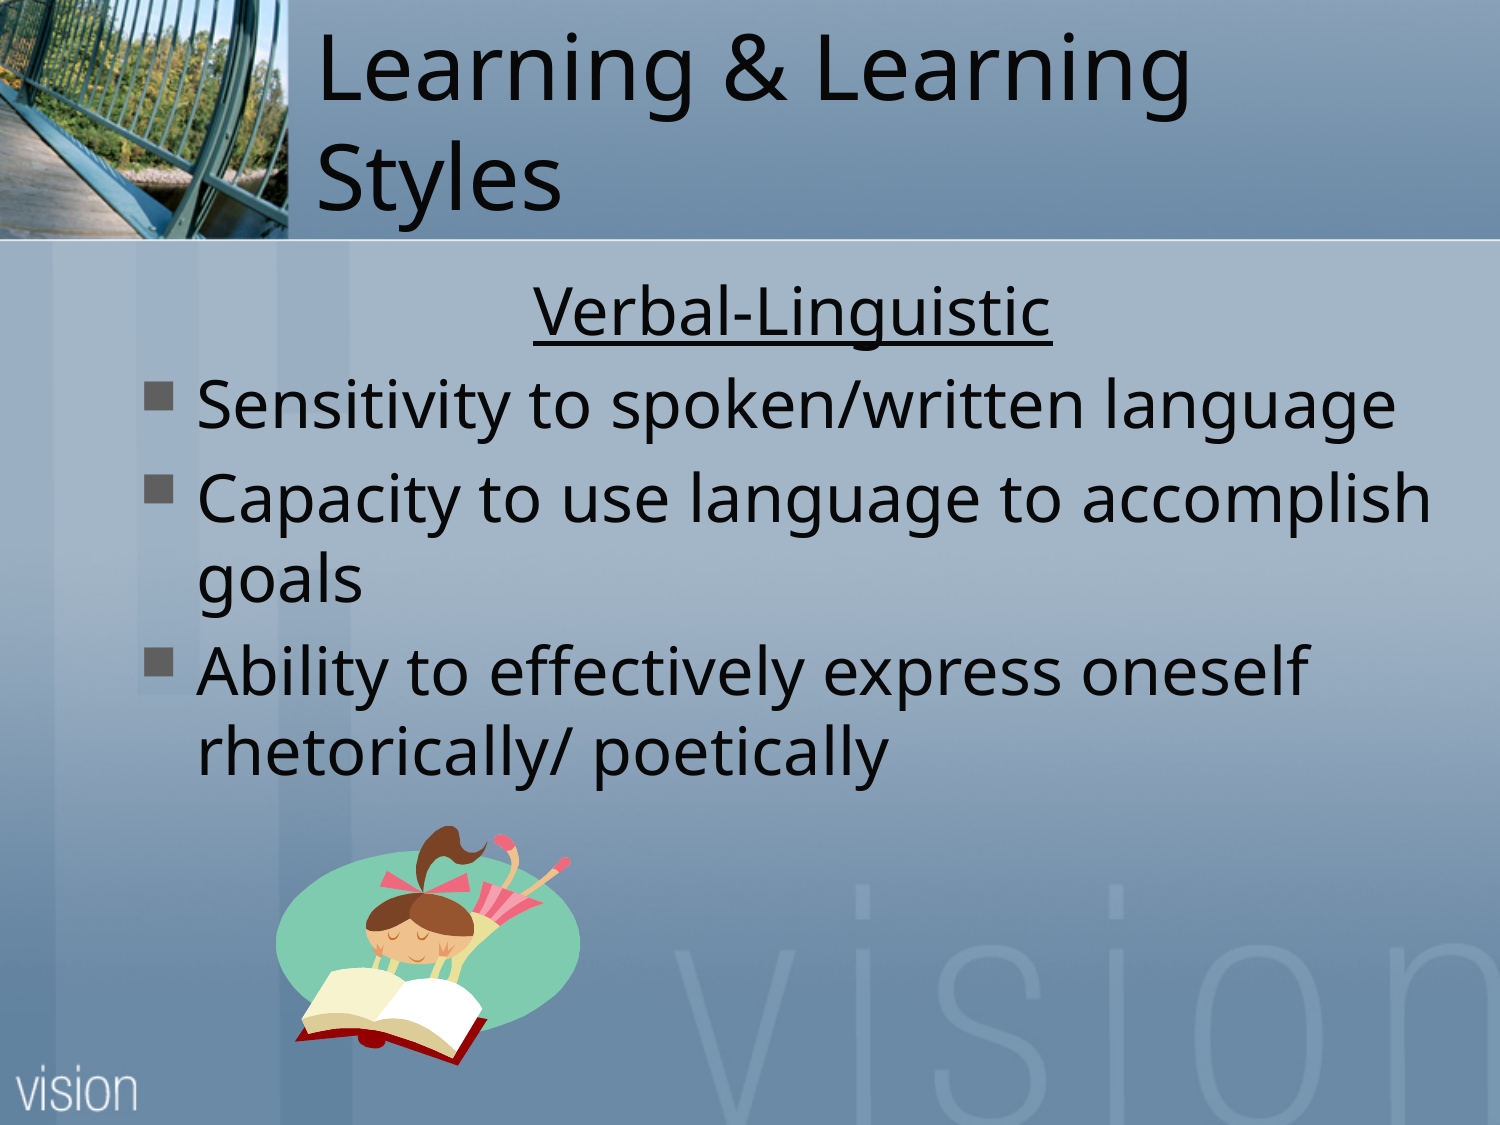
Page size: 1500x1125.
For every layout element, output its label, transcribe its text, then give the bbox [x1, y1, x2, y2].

title Learning & Learning Styles [299, 30, 1462, 207]
list Verbal-Linguistic Sensitivity to spoken/written language Capacity to use language to accomplish goals Ability to effectively express oneself rhetorically/ poetically [124, 261, 1462, 1095]
picture [0, 0, 1500, 1125]
